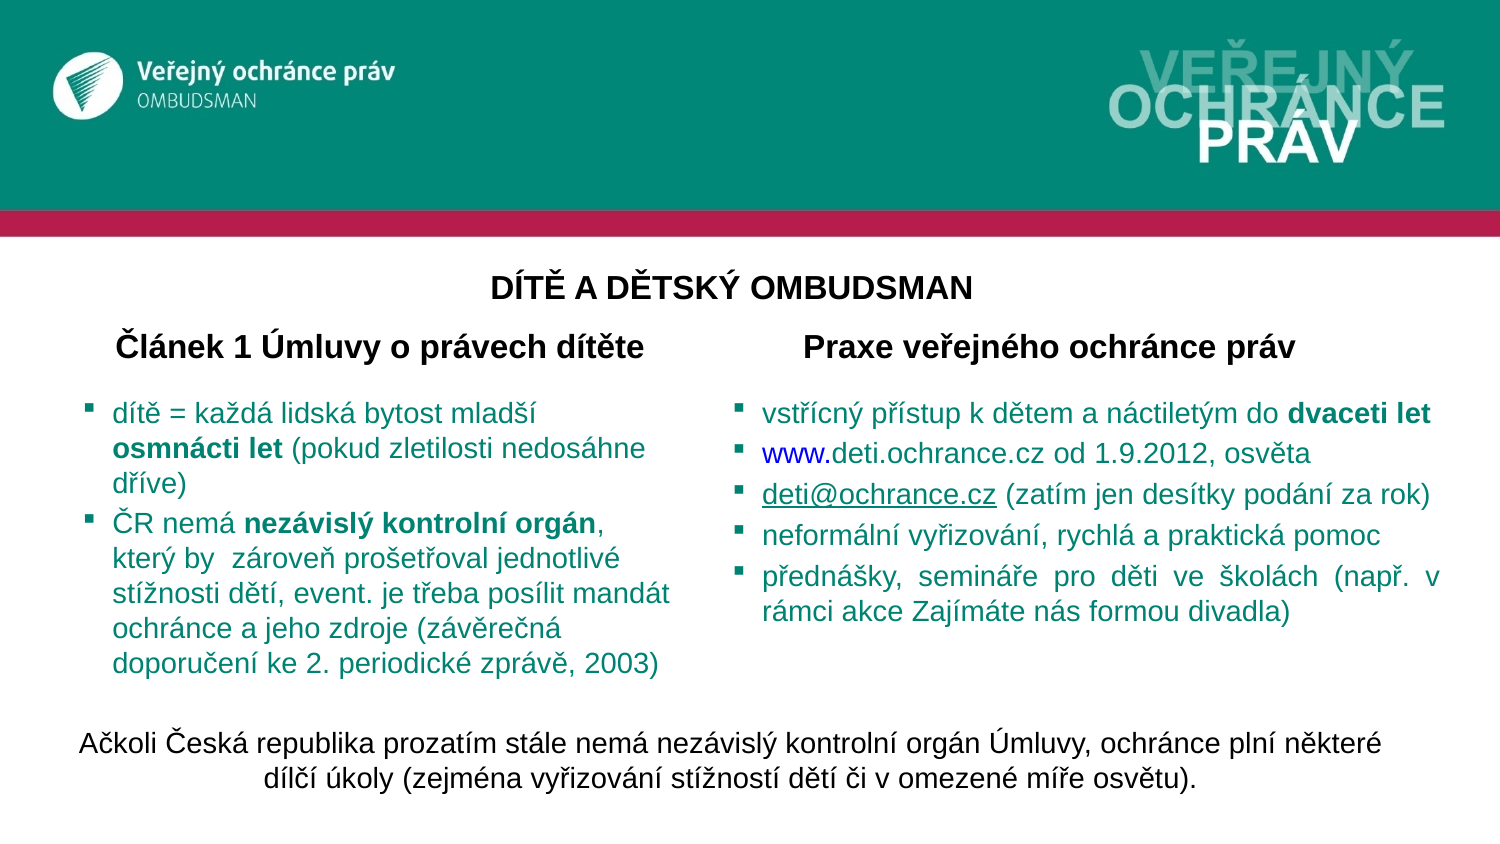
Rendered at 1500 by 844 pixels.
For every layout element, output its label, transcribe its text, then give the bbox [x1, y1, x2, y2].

text_box DÍTĚ A DĚTSKÝ OMBUDSMAN [100, 256, 1365, 316]
title Článek 1 Úmluvy o právech dítěte Praxe veřejného ochránce práv [100, 315, 1451, 375]
text_box Ačkoli Česká republika prozatím stále nemá nezávislý kontrolní orgán Úmluvy, ochránce plní některé dílčí úkoly (zejména vyřizování stížností dětí či v omezené míře osvětu). [52, 717, 1411, 802]
list dítě = každá lidská bytost mladší osmnácti let (pokud zletilosti nedosáhne dříve) ČR nemá nezávislý kontrolní orgán, který by zároveň prošetřoval jednotlivé stížnosti dětí, event. je třeba posílit mandát ochránce a jeho zdroje (závěrečná doporučení ke 2. periodické zprávě, 2003) [53, 386, 702, 670]
text_box vstřícný přístup k dětem a náctiletým do dvaceti let www.deti.ochrance.cz od 1.9.2012, osvěta deti@ochrance.cz (zatím jen desítky podání za rok) neformální vyřizování, rychlá a praktická pomoc přednášky, semináře pro děti ve školách (např. v rámci akce Zajímáte nás formou divadla) [702, 386, 1471, 694]
picture [0, 0, 1500, 799]
